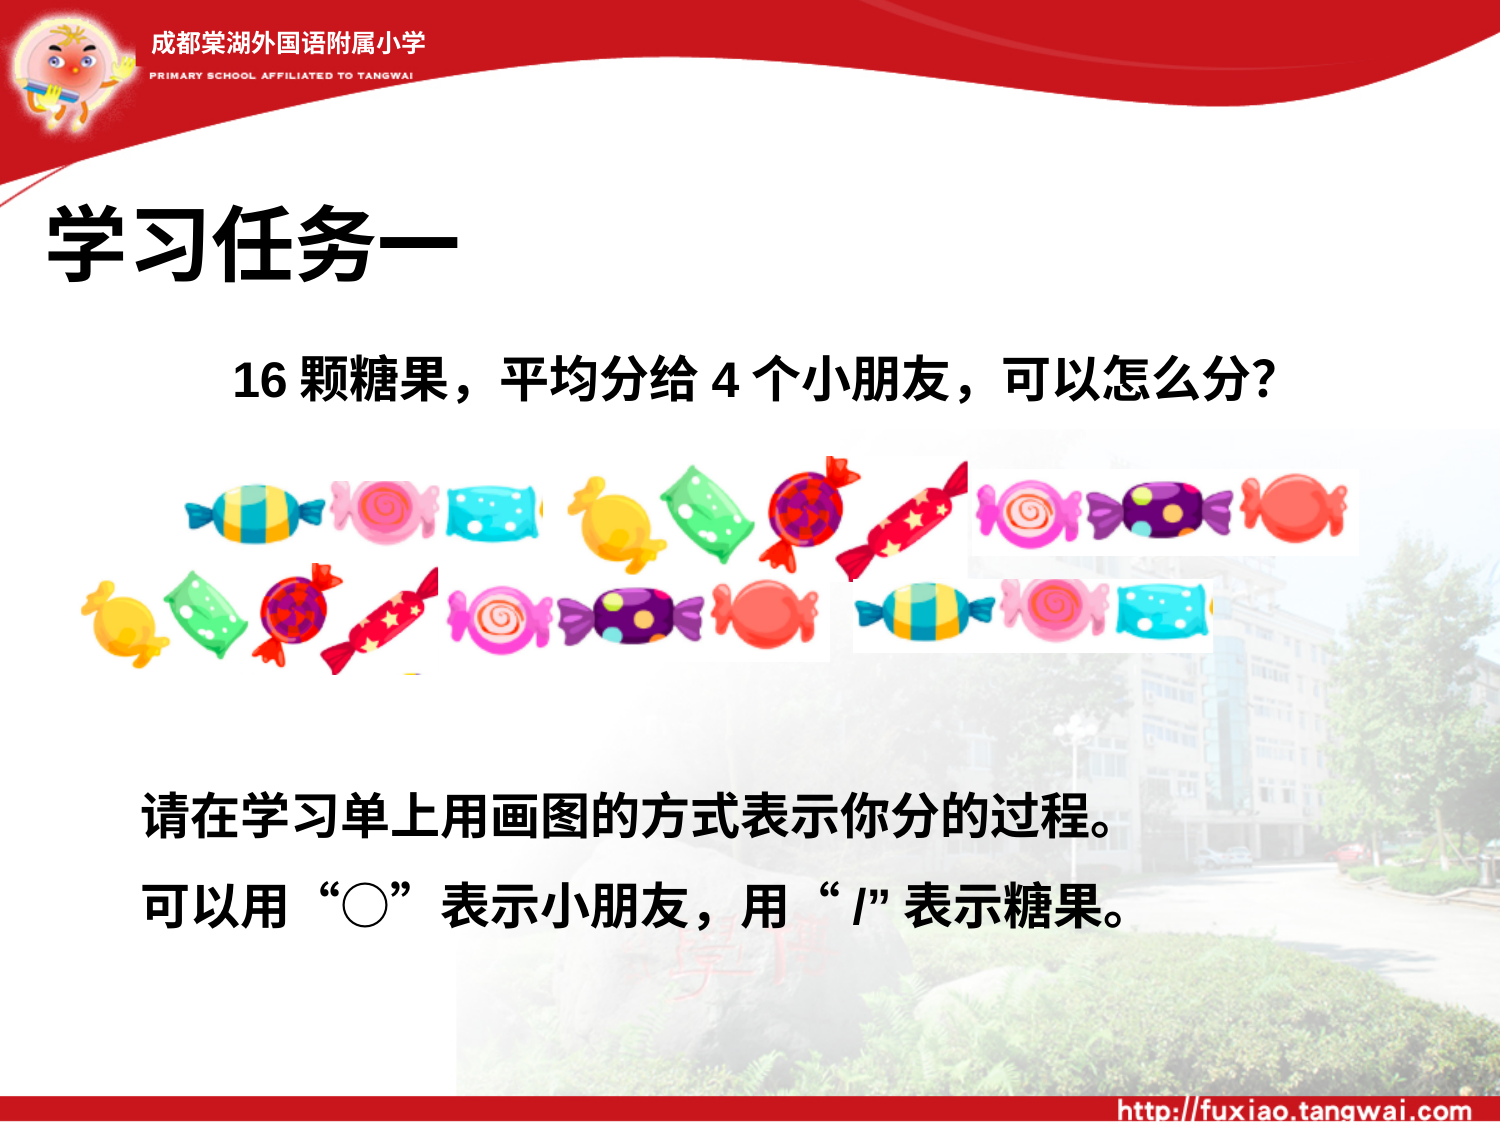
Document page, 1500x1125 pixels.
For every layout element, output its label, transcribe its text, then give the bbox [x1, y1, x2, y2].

text_box 成都棠湖外国语附属小学 [135, 18, 444, 67]
text_box 学习任务一 [29, 184, 476, 300]
picture [0, 0, 1500, 1125]
text_box 16颗糖果，平均分给4个小朋友，可以怎么分？ [217, 339, 1463, 415]
text_box 请在学习单上用画图的方式表示你分的过程。 可以用“○”表示小朋友，用“/”表示糖果。 [102, 747, 1500, 1033]
